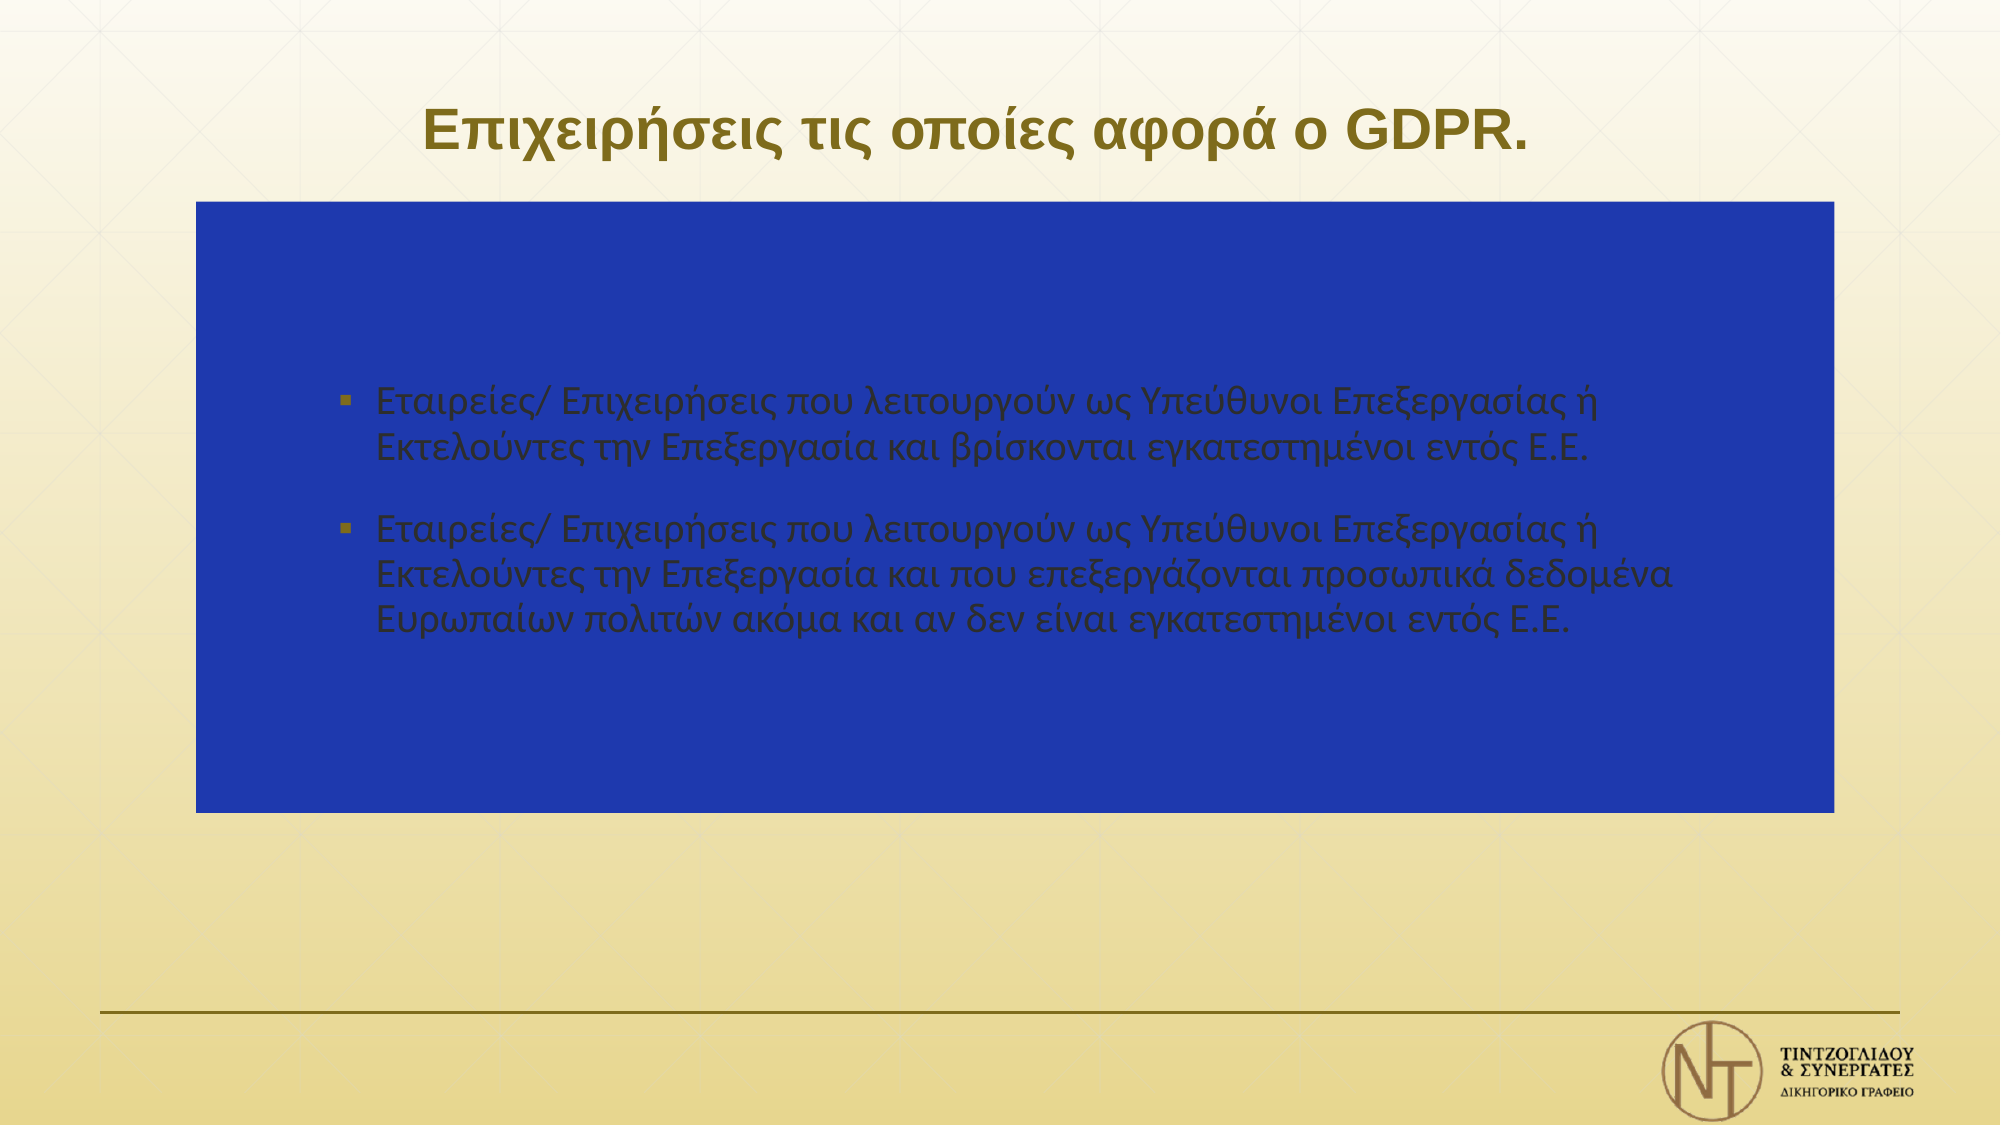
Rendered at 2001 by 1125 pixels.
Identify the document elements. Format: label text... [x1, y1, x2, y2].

text_box [962, 558, 1835, 950]
text_box [195, 201, 1835, 814]
picture [1661, 1020, 1914, 1122]
list Εταιρείες/ Επιχειρήσεις που λειτουργούν ως Υπεύθυνοι Επεξεργασίας ή Εκτελούντες την Επεξεργασία και βρίσκονται εγκατεστημένοι εντός Ε.Ε. Εταιρείες/ Επιχειρήσεις που λειτουργούν ως Υπεύθυνοι Επεξεργασίας ή Εκτελούντες την Επεξεργασία και που επεξεργάζονται προσωπικά δεδομένα Ευρωπαίων πολιτών ακόμα και αν δεν είναι εγκατεστημένοι εντός Ε.Ε. [323, 371, 1708, 675]
list Επιχειρήσεις τις οποίες αφορά o GDPR. [147, 78, 1806, 184]
